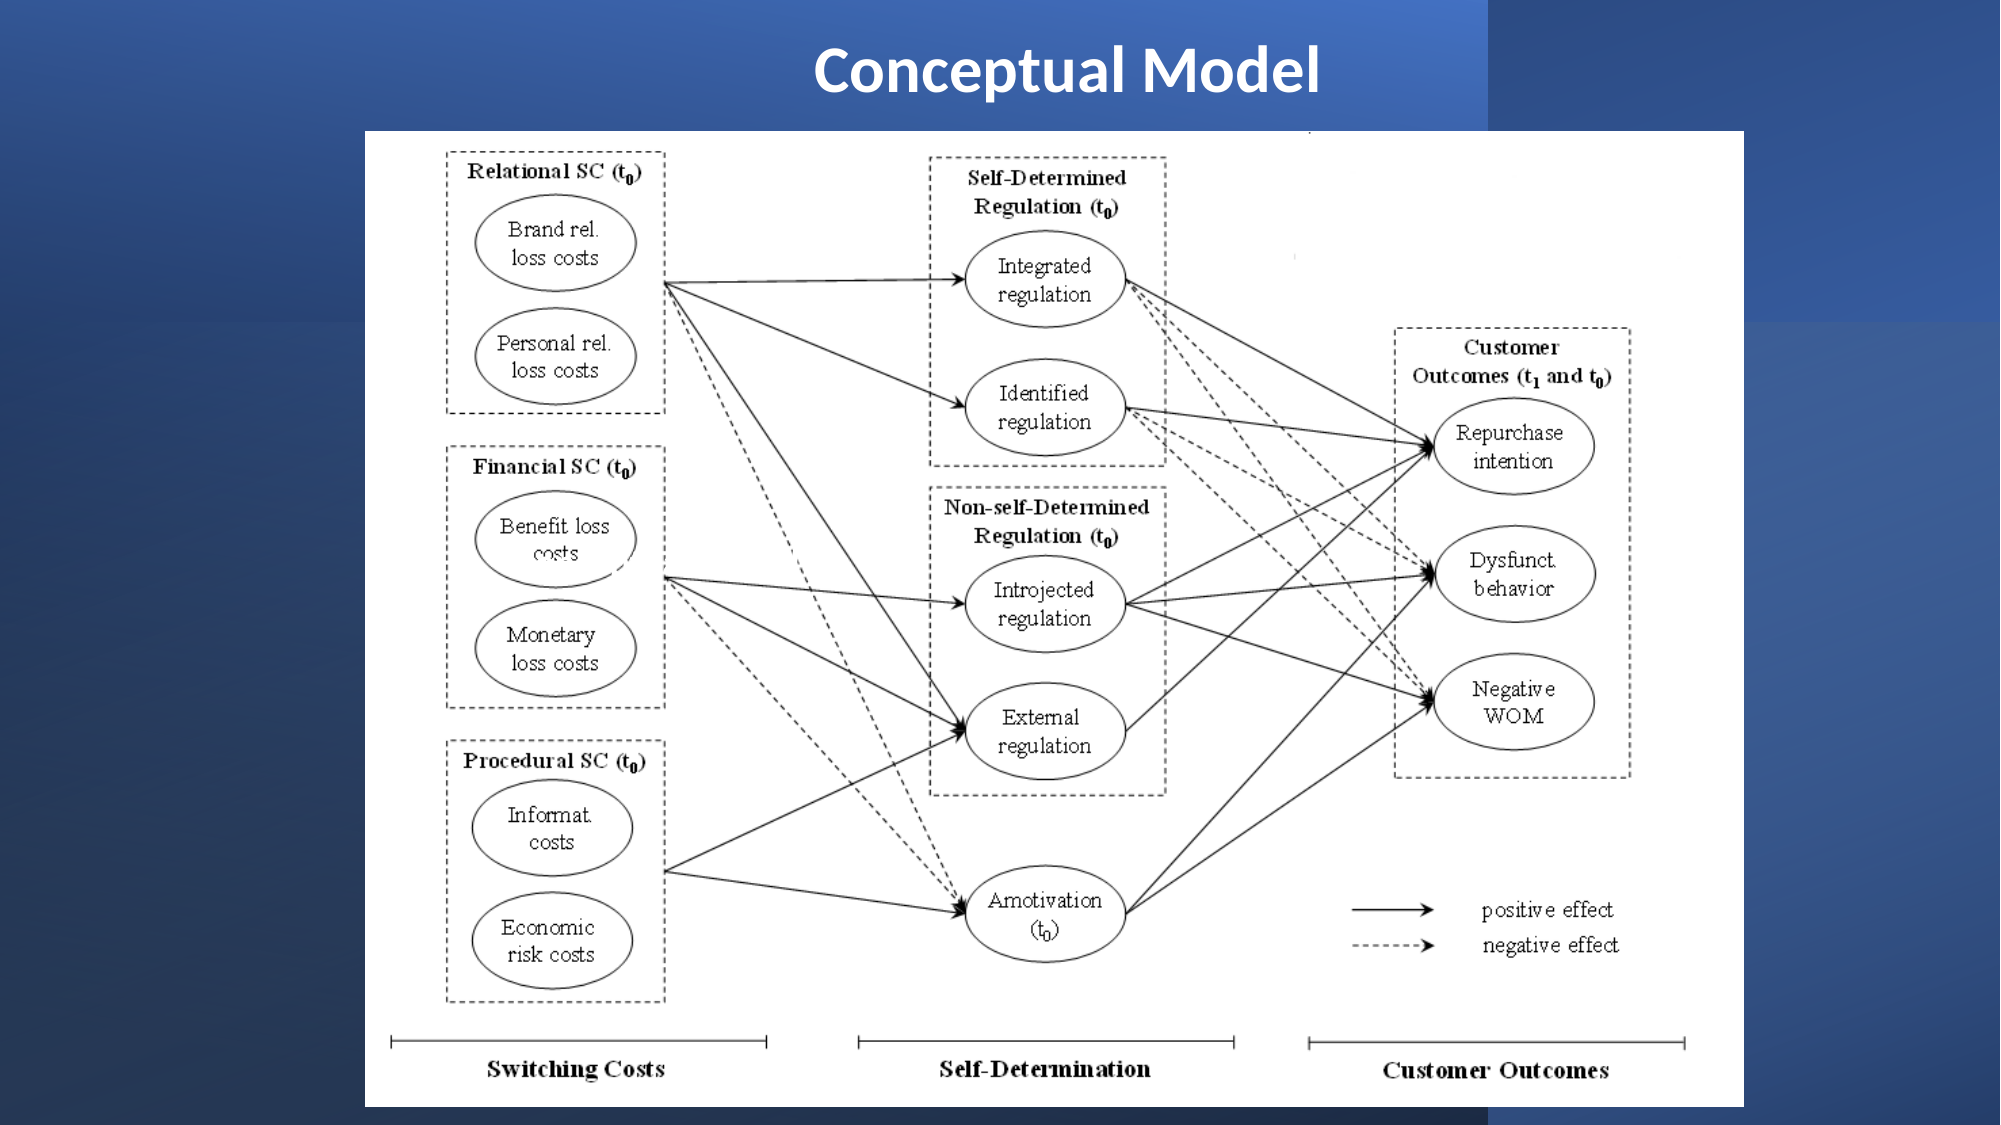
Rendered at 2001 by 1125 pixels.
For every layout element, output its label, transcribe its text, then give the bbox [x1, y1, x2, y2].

text_box [0, 0, 1489, 321]
picture [365, 131, 1744, 1107]
text_box [0, 321, 2000, 1125]
text_box [1489, 0, 2000, 321]
text_box Conceptual Model [799, 17, 1353, 113]
